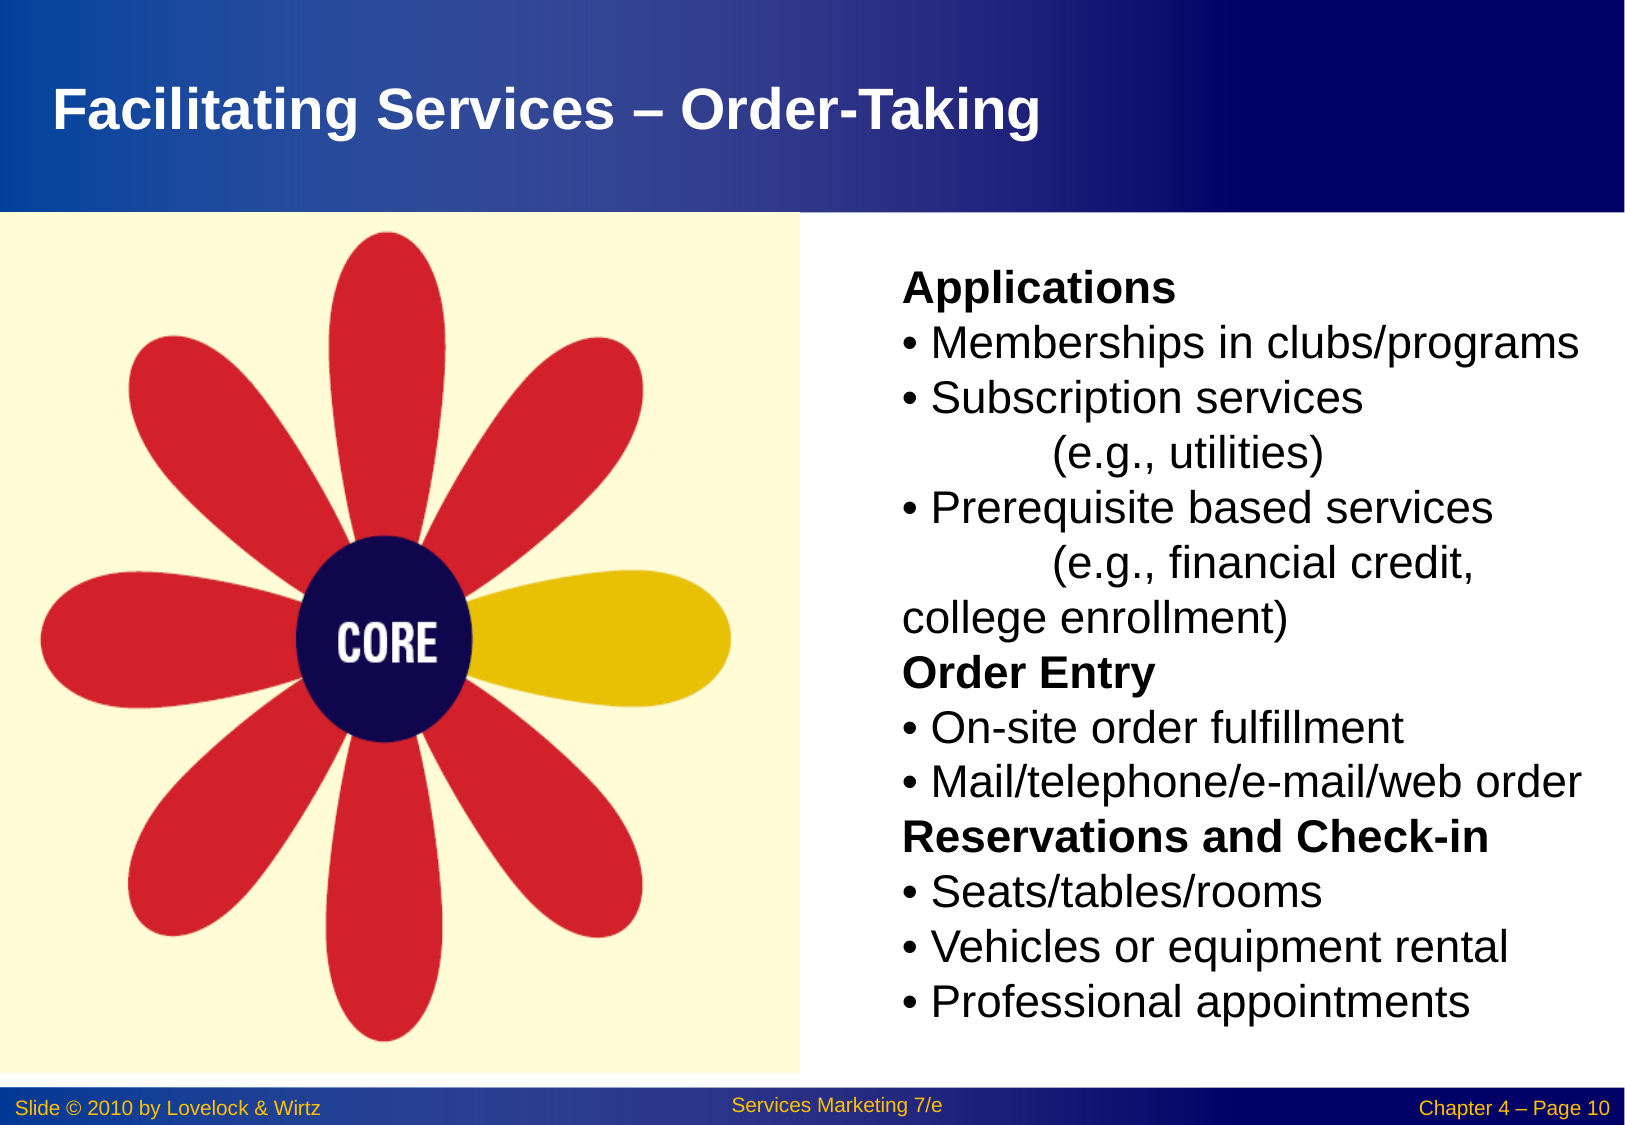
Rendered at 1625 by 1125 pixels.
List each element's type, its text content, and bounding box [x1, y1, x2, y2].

title Facilitating Services – Order-Taking [36, 37, 1088, 176]
picture [0, 212, 800, 1074]
text_box Applications • Memberships in clubs/programs • Subscription services (e.g., utilities) • Prerequisite based services (e.g., financial credit, college enrollment) Order Entry • On-site order fulfillment • Mail/telephone/e-mail/web order Reservations and Check-in • Seats/tables/rooms • Vehicles or equipment rental • Professional appointments [887, 249, 1625, 1113]
